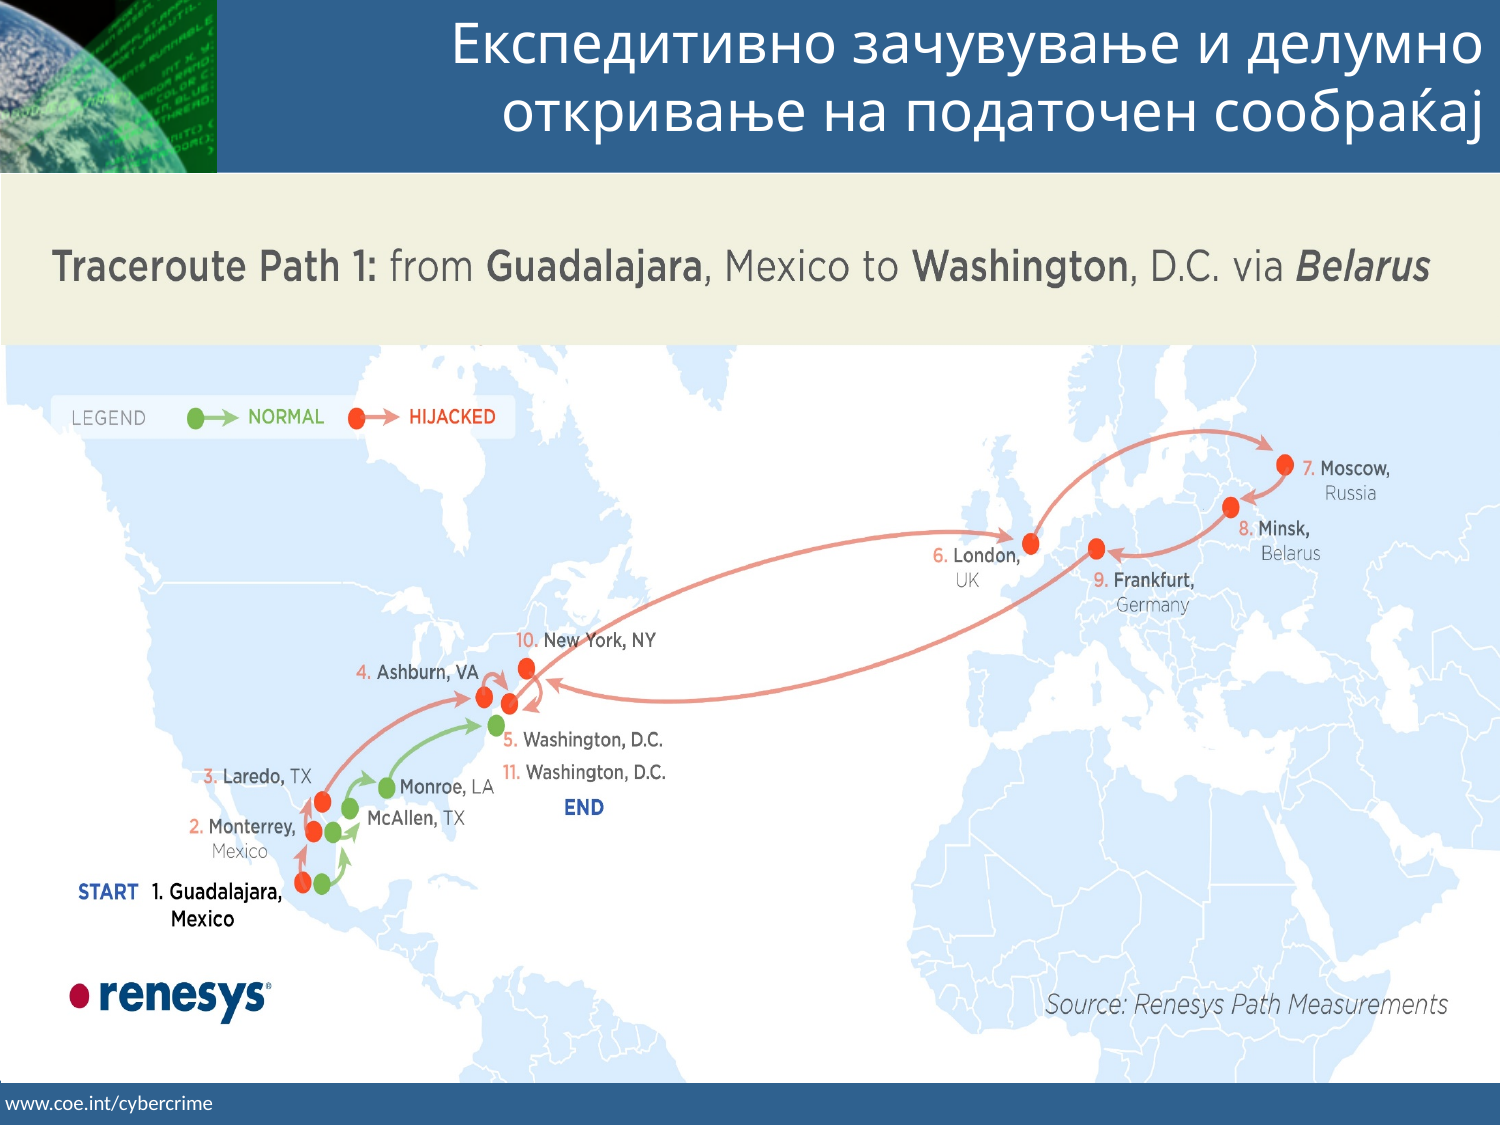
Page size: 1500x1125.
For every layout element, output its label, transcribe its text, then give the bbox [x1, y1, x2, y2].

text_box Експедитивно зачувување и делумно откривање на податочен сообраќај [247, 0, 1500, 150]
picture [0, 0, 1500, 1083]
